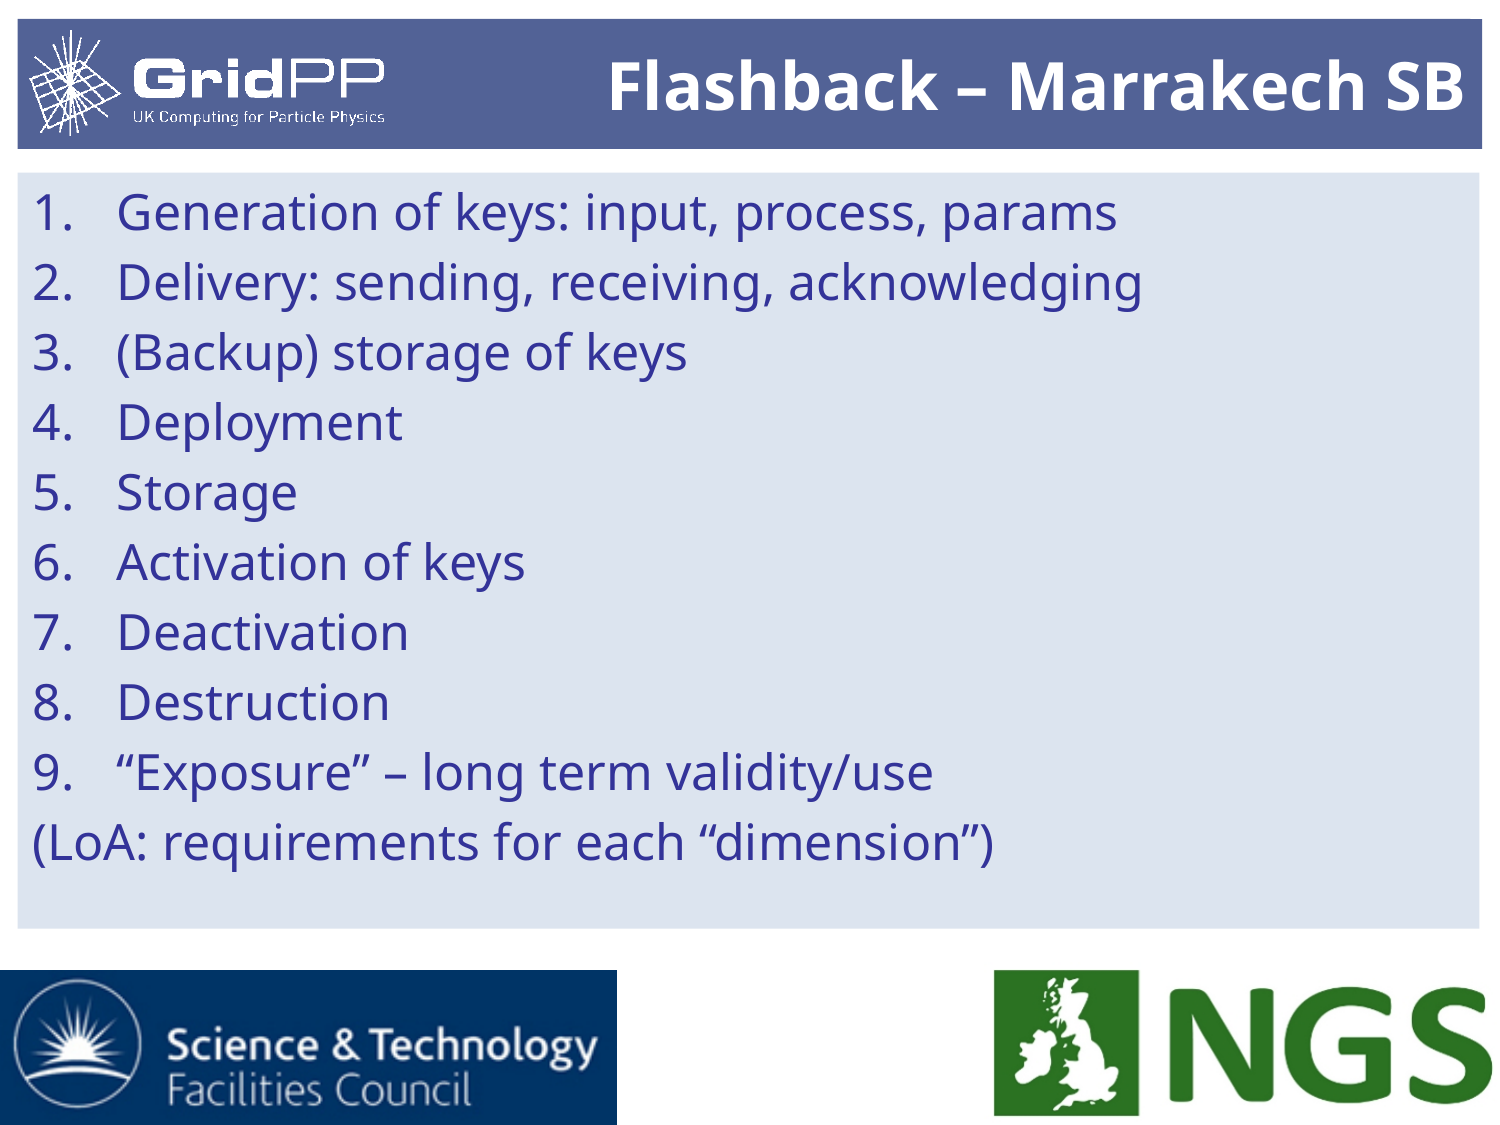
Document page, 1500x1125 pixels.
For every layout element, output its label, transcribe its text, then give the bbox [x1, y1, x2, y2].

picture [29, 30, 384, 136]
title Flashback – Marrakech SB [513, 18, 1483, 150]
picture [0, 970, 617, 1125]
picture [984, 962, 1500, 1125]
list Generation of keys: input, process, params Delivery: sending, receiving, acknowledging (Backup) storage of keys Deployment Storage Activation of keys Deactivation Destruction “Exposure” – long term validity/use (LoA: requirements for each “dimension”) [17, 172, 1480, 929]
